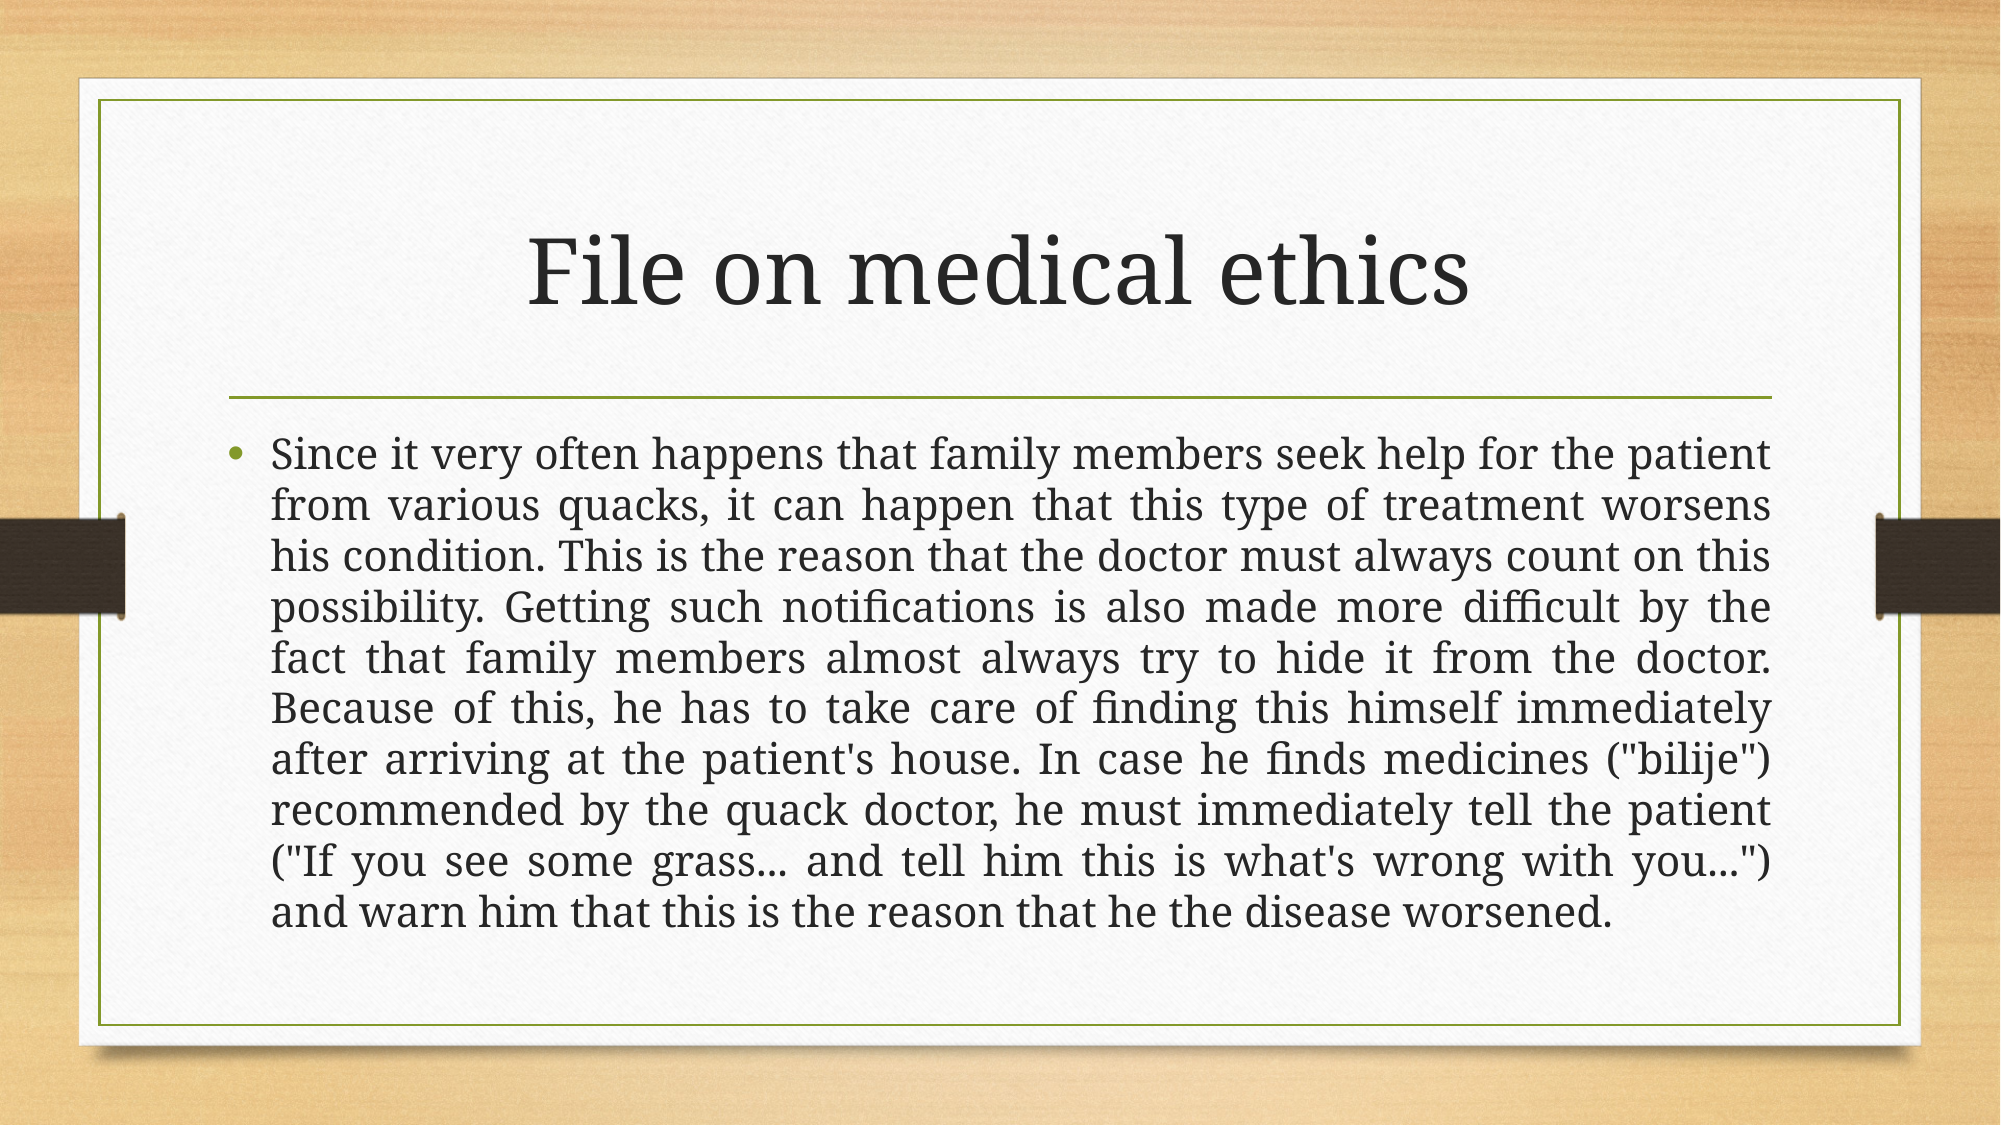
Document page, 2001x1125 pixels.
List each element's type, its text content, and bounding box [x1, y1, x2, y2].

list Since it very often happens that family members seek help for the patient from various quacks, it can happen that this type of treatment worsens his condition. This is the reason that the doctor must always count on this possibility. Getting such notifications is also made more difficult by the fact that family members almost always try to hide it from the doctor. Because of this, he has to take care of finding this himself immediately after arriving at the patient's house. In case he finds medicines ("bilije") recommended by the quack doctor, he must immediately tell the patient ("If you see some grass... and tell him this is what's wrong with you...") and warn him that this is the reason that he the disease worsened. [212, 419, 1788, 964]
picture [0, 0, 2001, 1125]
title File on medical ethics [212, 161, 1788, 375]
